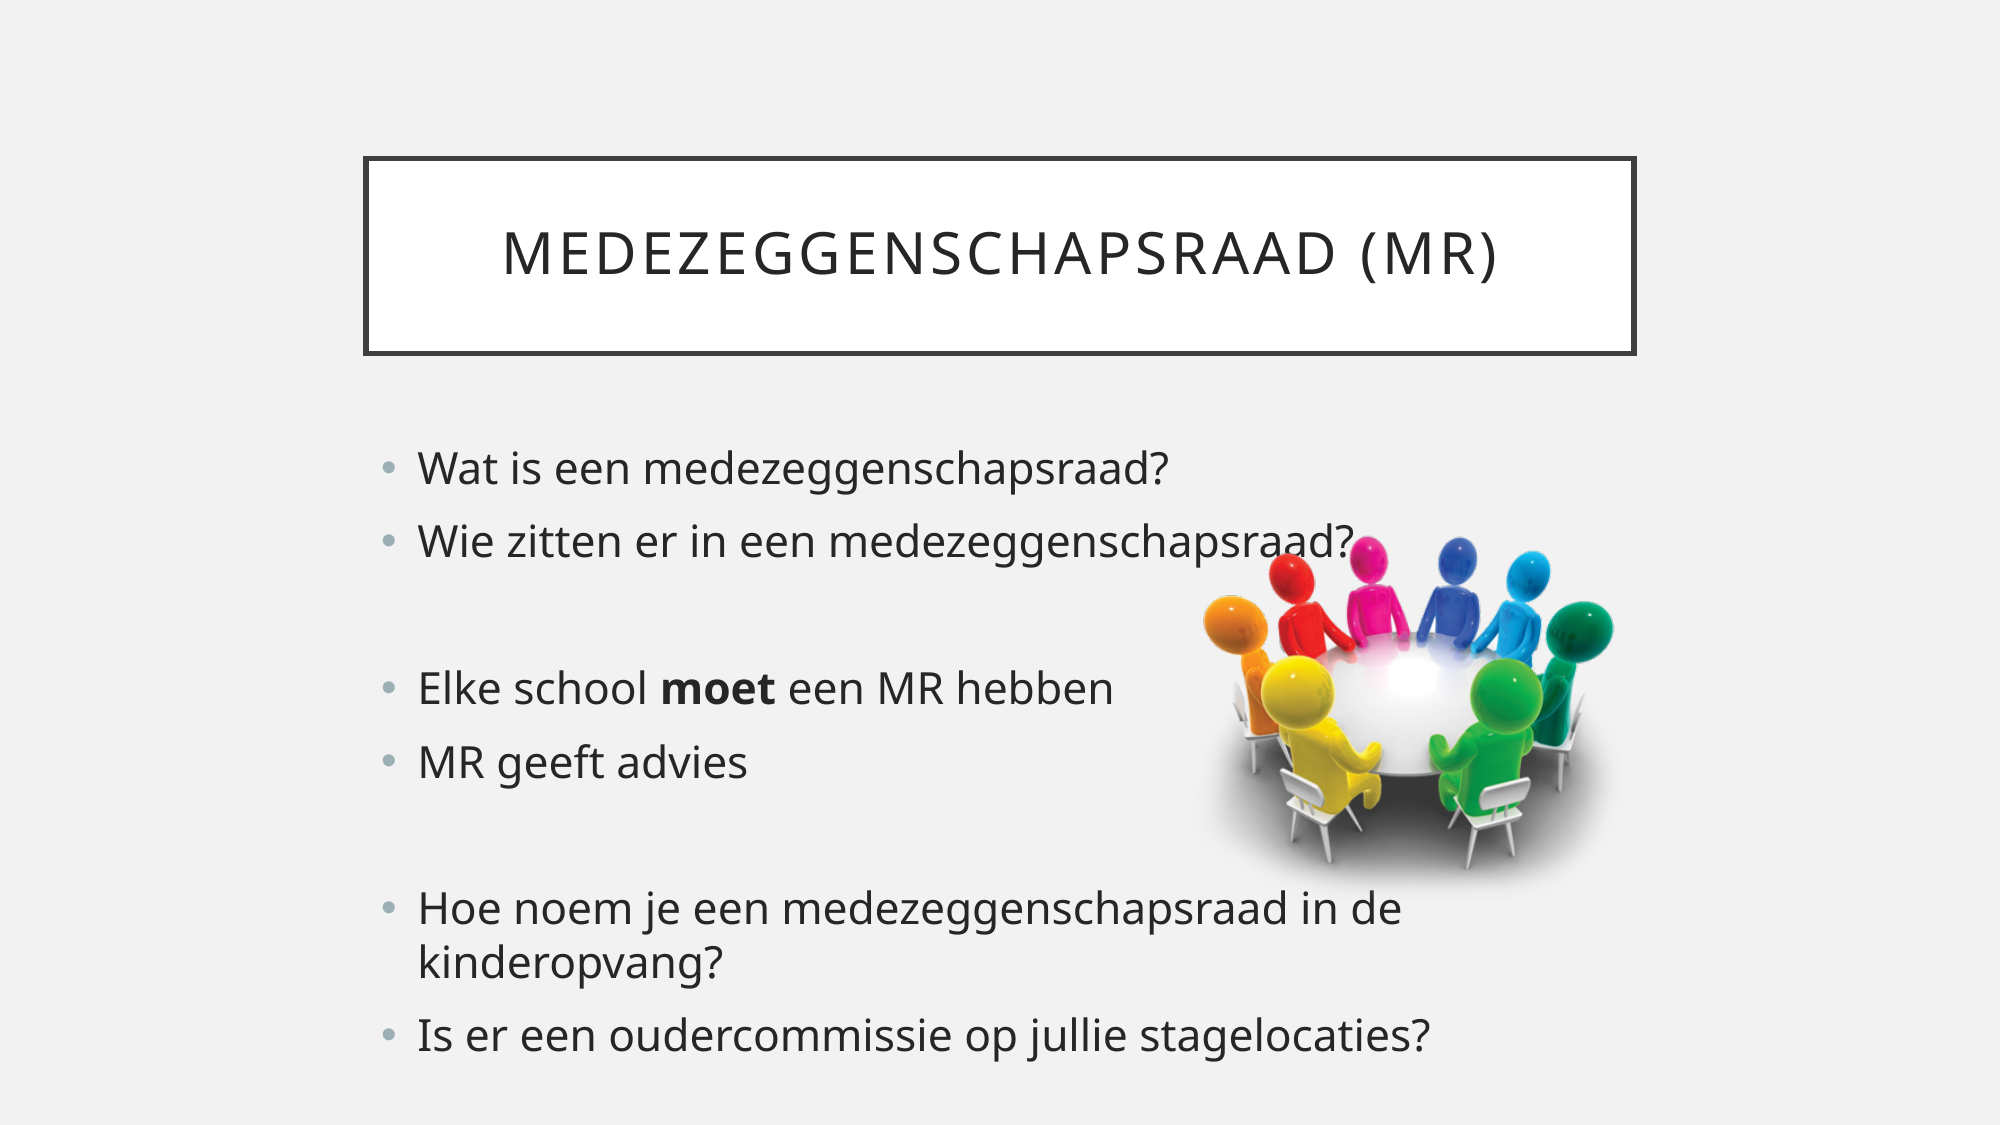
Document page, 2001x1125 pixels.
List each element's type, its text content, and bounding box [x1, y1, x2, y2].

title Medezeggenschapsraad (MR) [363, 156, 1637, 356]
list Wat is een medezeggenschapsraad? Wie zitten er in een medezeggenschapsraad? Elke school moet een MR hebben MR geeft advies Hoe noem je een medezeggenschapsraad in de kinderopvang? Is er een oudercommissie op jullie stagelocaties? [366, 432, 1634, 1071]
picture [1182, 522, 1634, 900]
